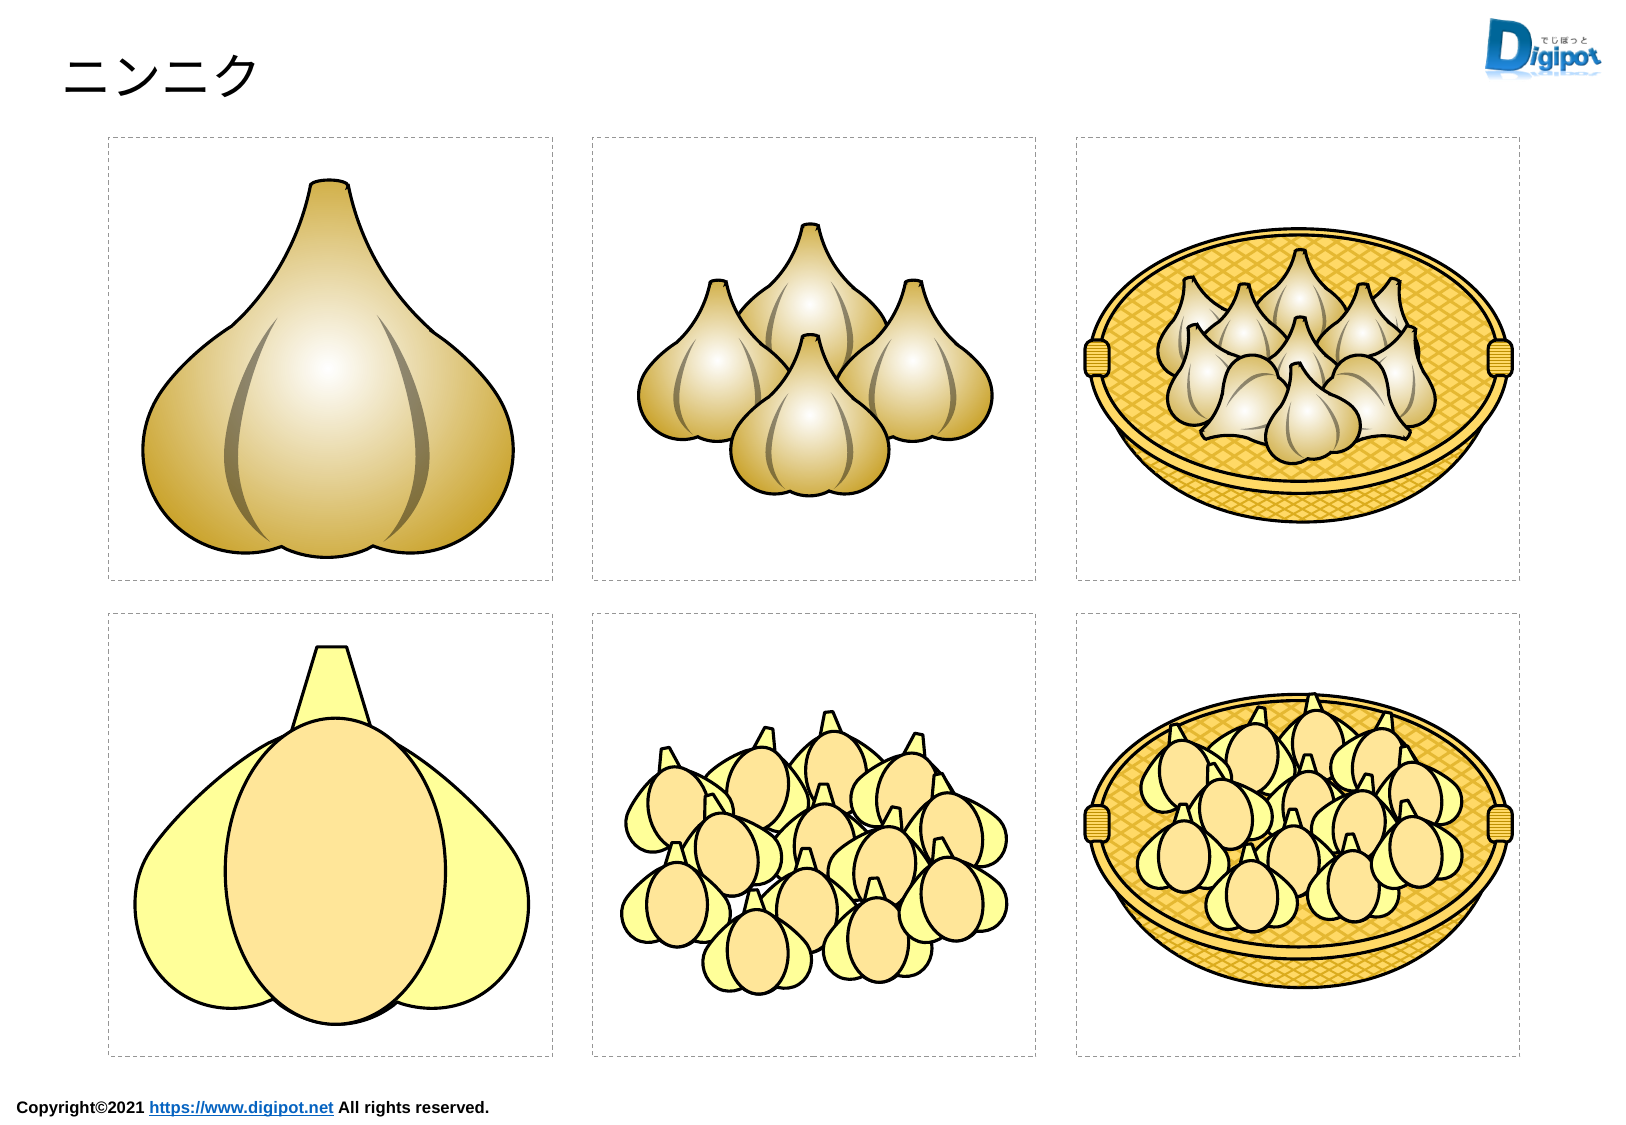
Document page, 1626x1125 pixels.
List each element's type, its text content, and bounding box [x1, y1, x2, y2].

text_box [621, 711, 1004, 995]
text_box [134, 646, 529, 1025]
picture [1485, 18, 1602, 82]
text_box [142, 179, 514, 558]
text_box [638, 223, 993, 496]
text_box ニンニク [46, 38, 277, 113]
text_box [1084, 693, 1513, 988]
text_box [1084, 228, 1513, 523]
